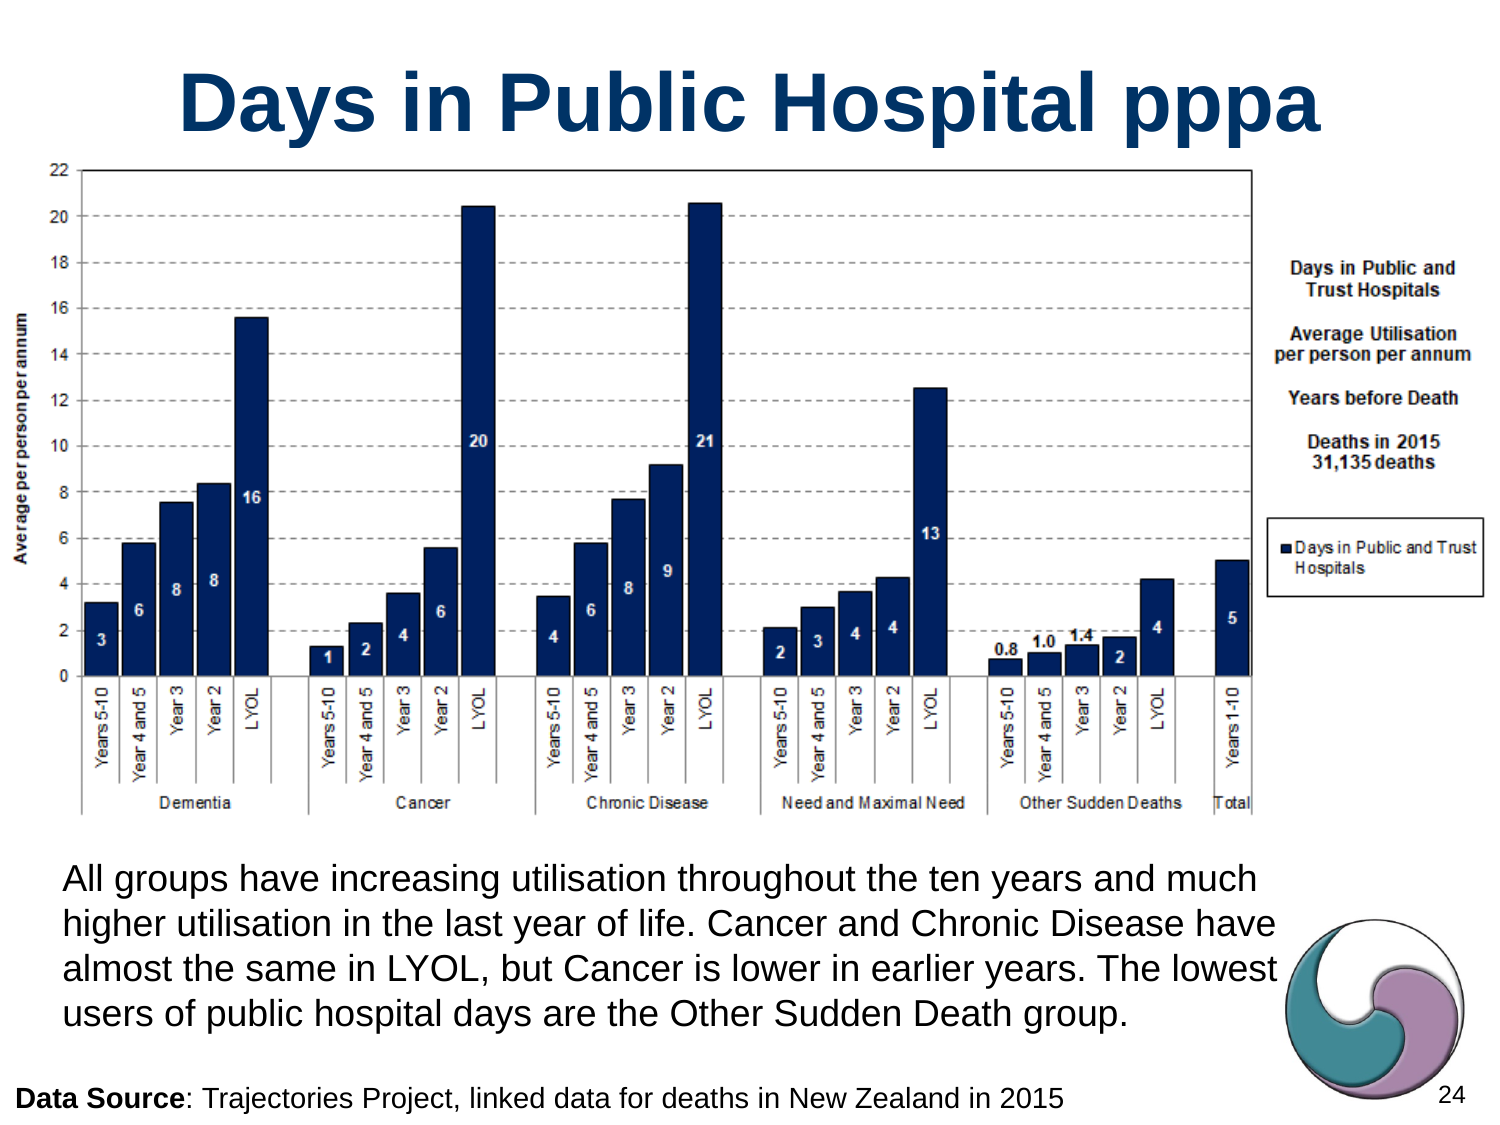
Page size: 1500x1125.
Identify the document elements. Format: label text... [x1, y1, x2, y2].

picture [1281, 916, 1468, 1101]
picture [1455, 1089, 1461, 1097]
list All groups have increasing utilisation throughout the ten years and much higher utilisation in the last year of life. Cancer and Chronic Disease have almost the same in LYOL, but Cancer is lower in earlier years. The lowest users of public hospital days are the Other Sudden Death group. [47, 854, 1344, 897]
list Data Source: Trajectories Project, linked data for deaths in New Zealand in 2015 [0, 1071, 1188, 1123]
title Days in Public Hospital pppa [0, 12, 1500, 148]
picture [0, 148, 1500, 845]
